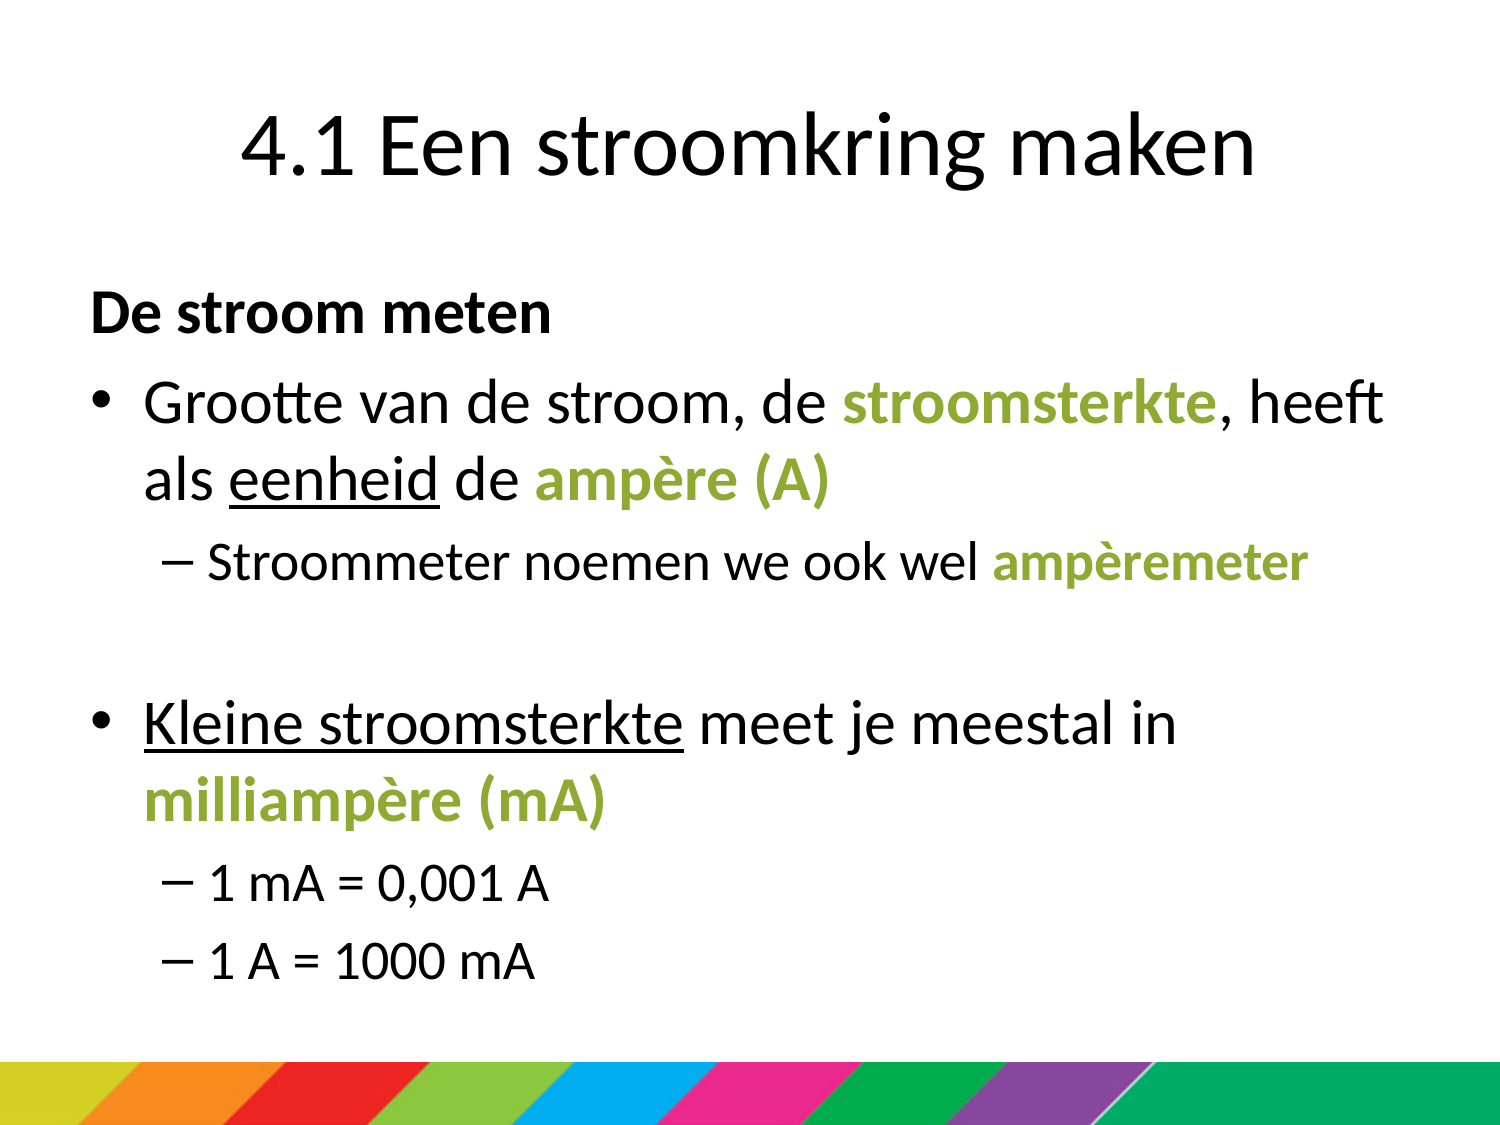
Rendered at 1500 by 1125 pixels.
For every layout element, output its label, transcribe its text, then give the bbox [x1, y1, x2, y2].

title 4.1 Een stroomkring maken [75, 45, 1425, 233]
list De stroom meten Grootte van de stroom, de stroomsterkte, heeft als eenheid de ampère (A) Stroommeter noemen we ook wel ampèremeter Kleine stroomsterkte meet je meestal in milliampère (mA) 1 mA = 0,001 A 1 A = 1000 mA [75, 262, 1425, 1005]
picture [0, 1062, 574, 1125]
picture [656, 1062, 1500, 1125]
